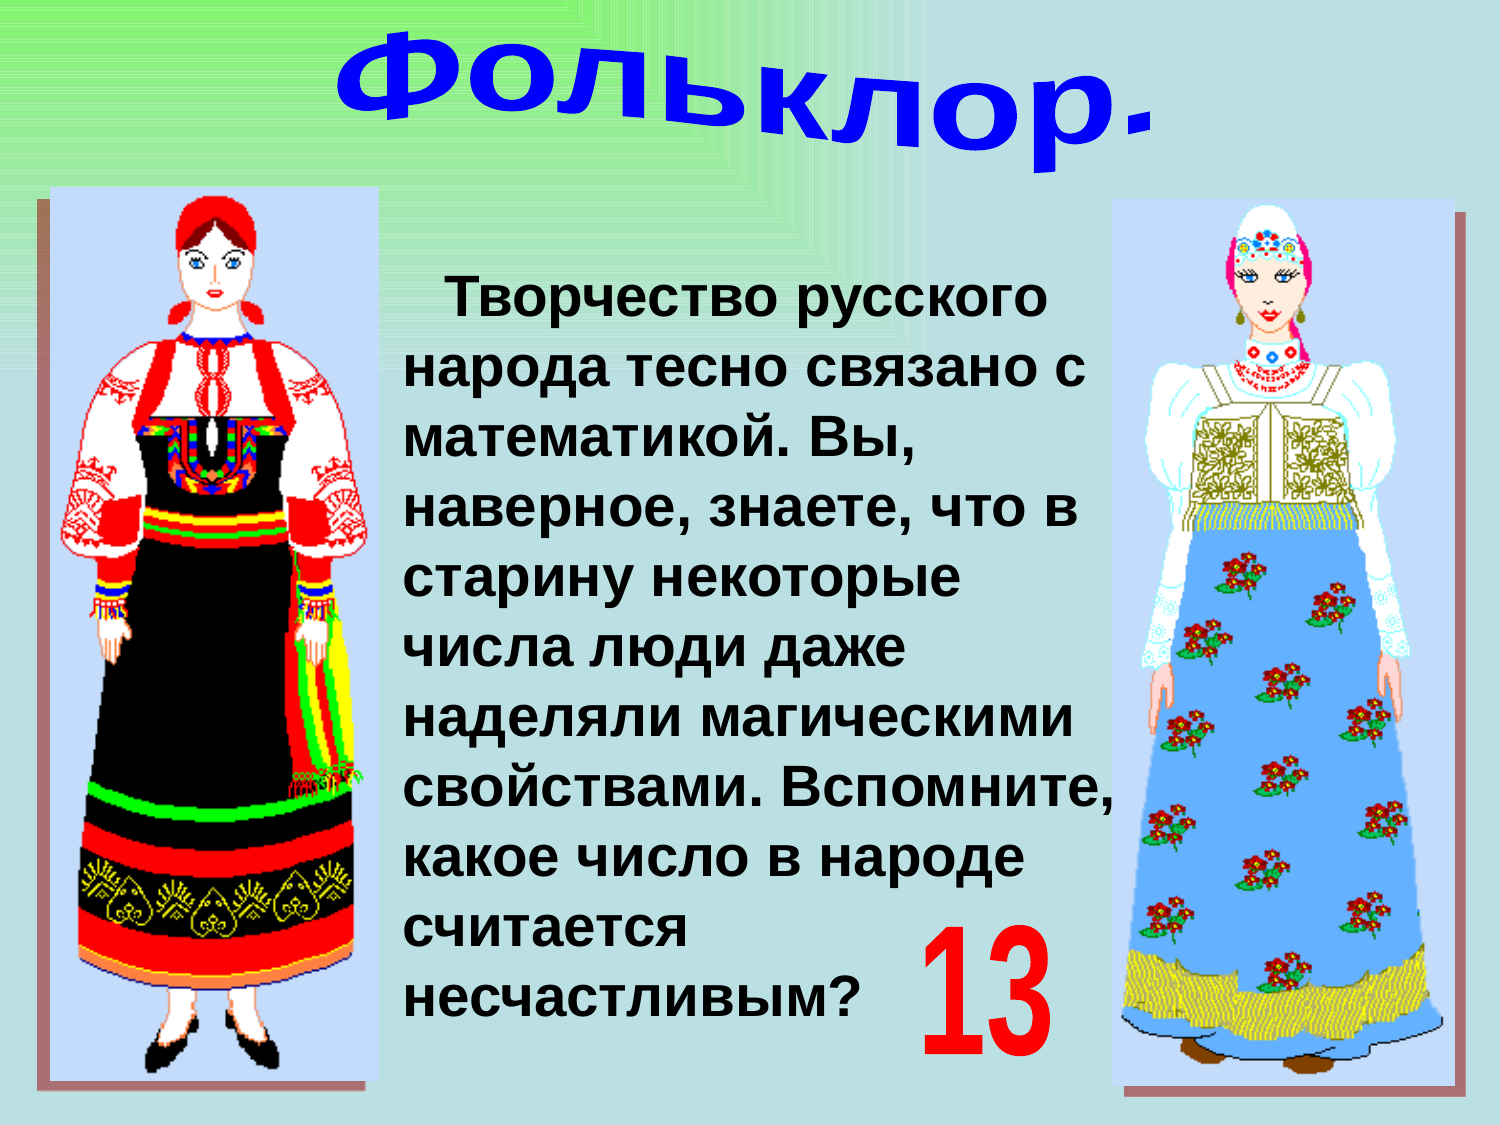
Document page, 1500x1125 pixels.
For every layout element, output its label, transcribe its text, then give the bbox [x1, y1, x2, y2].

picture [49, 187, 380, 1081]
picture [1112, 199, 1455, 1087]
text_box Творчество русского народа тесно связано с математикой. Вы, наверное, знаете, что в старину некоторые числа люди даже наделяли магическими свойствами. Вспомните, какое число в народе считается несчастливым? [387, 250, 1107, 1035]
